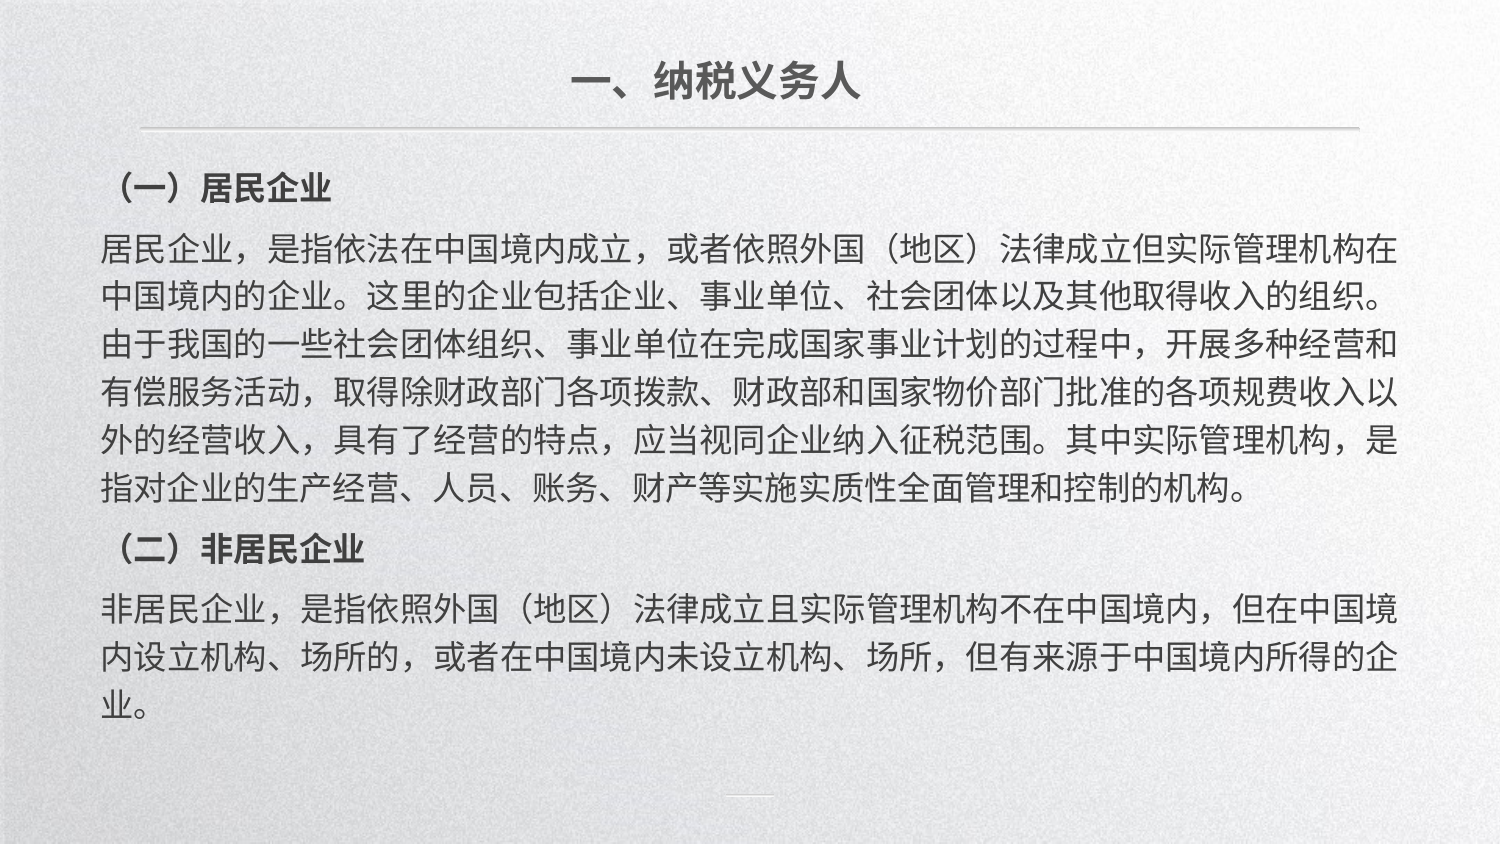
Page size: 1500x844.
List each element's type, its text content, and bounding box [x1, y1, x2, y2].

text_box （一）居民企业 居民企业，是指依法在中国境内成立，或者依照外国（地区）法律成立但实际管理机构在中国境内的企业。这里的企业包括企业、事业单位、社会团体以及其他取得收入的组织。由于我国的一些社会团体组织、事业单位在完成国家事业计划的过程中，开展多种经营和有偿服务活动，取得除财政部门各项拨款、财政部和国家物价部门批准的各项规费收入以外的经营收入，具有了经营的特点，应当视同企业纳入征税范围。其中实际管理机构，是指对企业的生产经营、人员、账务、财产等实施实质性全面管理和控制的机构。 （二）非居民企业 非居民企业，是指依照外国（地区）法律成立且实际管理机构不在中国境内，但在中国境内设立机构、场所的，或者在中国境内未设立机构、场所，但有来源于中国境内所得的企业。 [100, 159, 1400, 844]
text_box 一、纳税义务人 [282, 49, 1150, 111]
picture [0, 0, 1500, 844]
